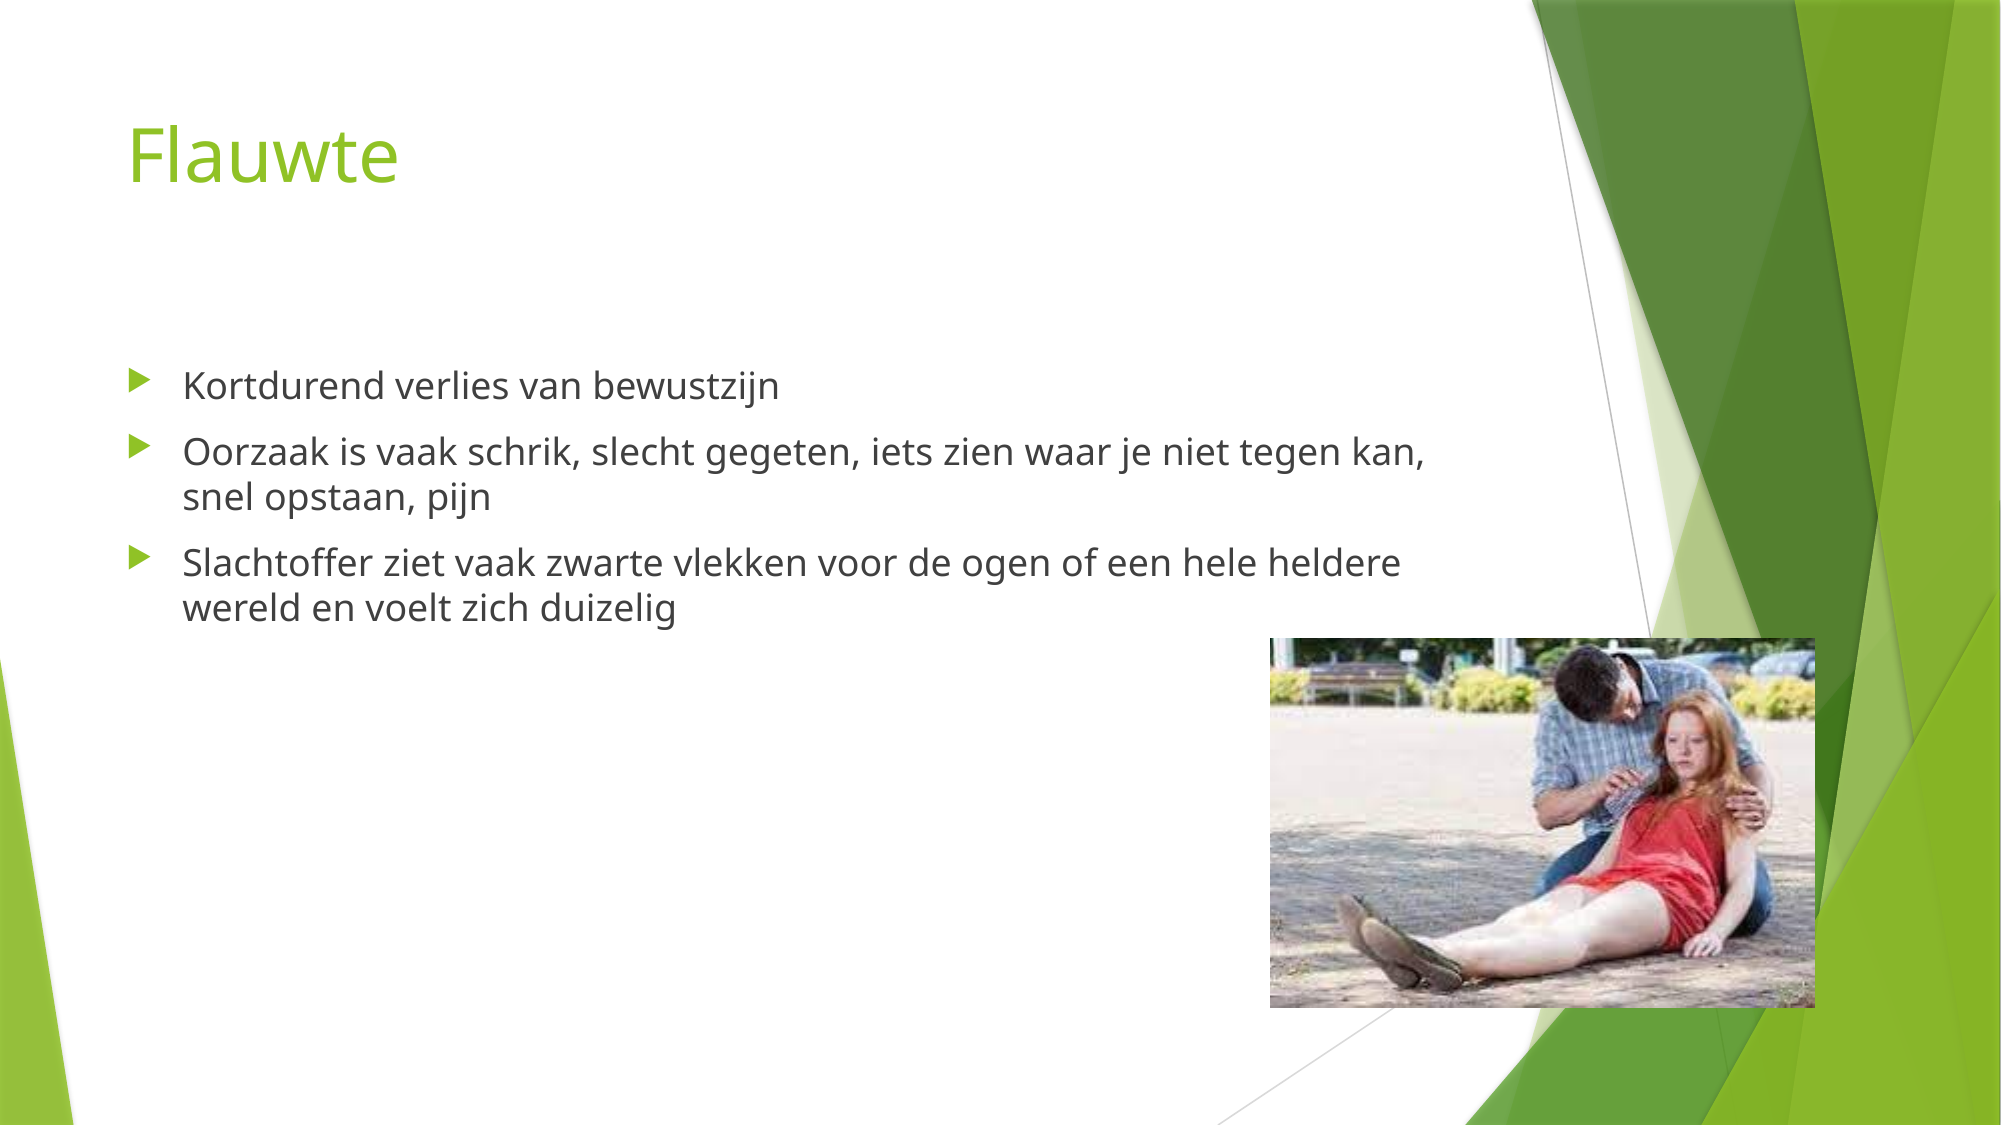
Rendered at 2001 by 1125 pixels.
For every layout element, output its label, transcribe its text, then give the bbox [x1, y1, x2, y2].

picture [1269, 637, 1815, 1009]
list Kortdurend verlies van bewustzijn Oorzaak is vaak schrik, slecht gegeten, iets zien waar je niet tegen kan, snel opstaan, pijn Slachtoffer ziet vaak zwarte vlekken voor de ogen of een hele heldere wereld en voelt zich duizelig [111, 354, 1522, 992]
title Flauwte [111, 99, 1522, 317]
